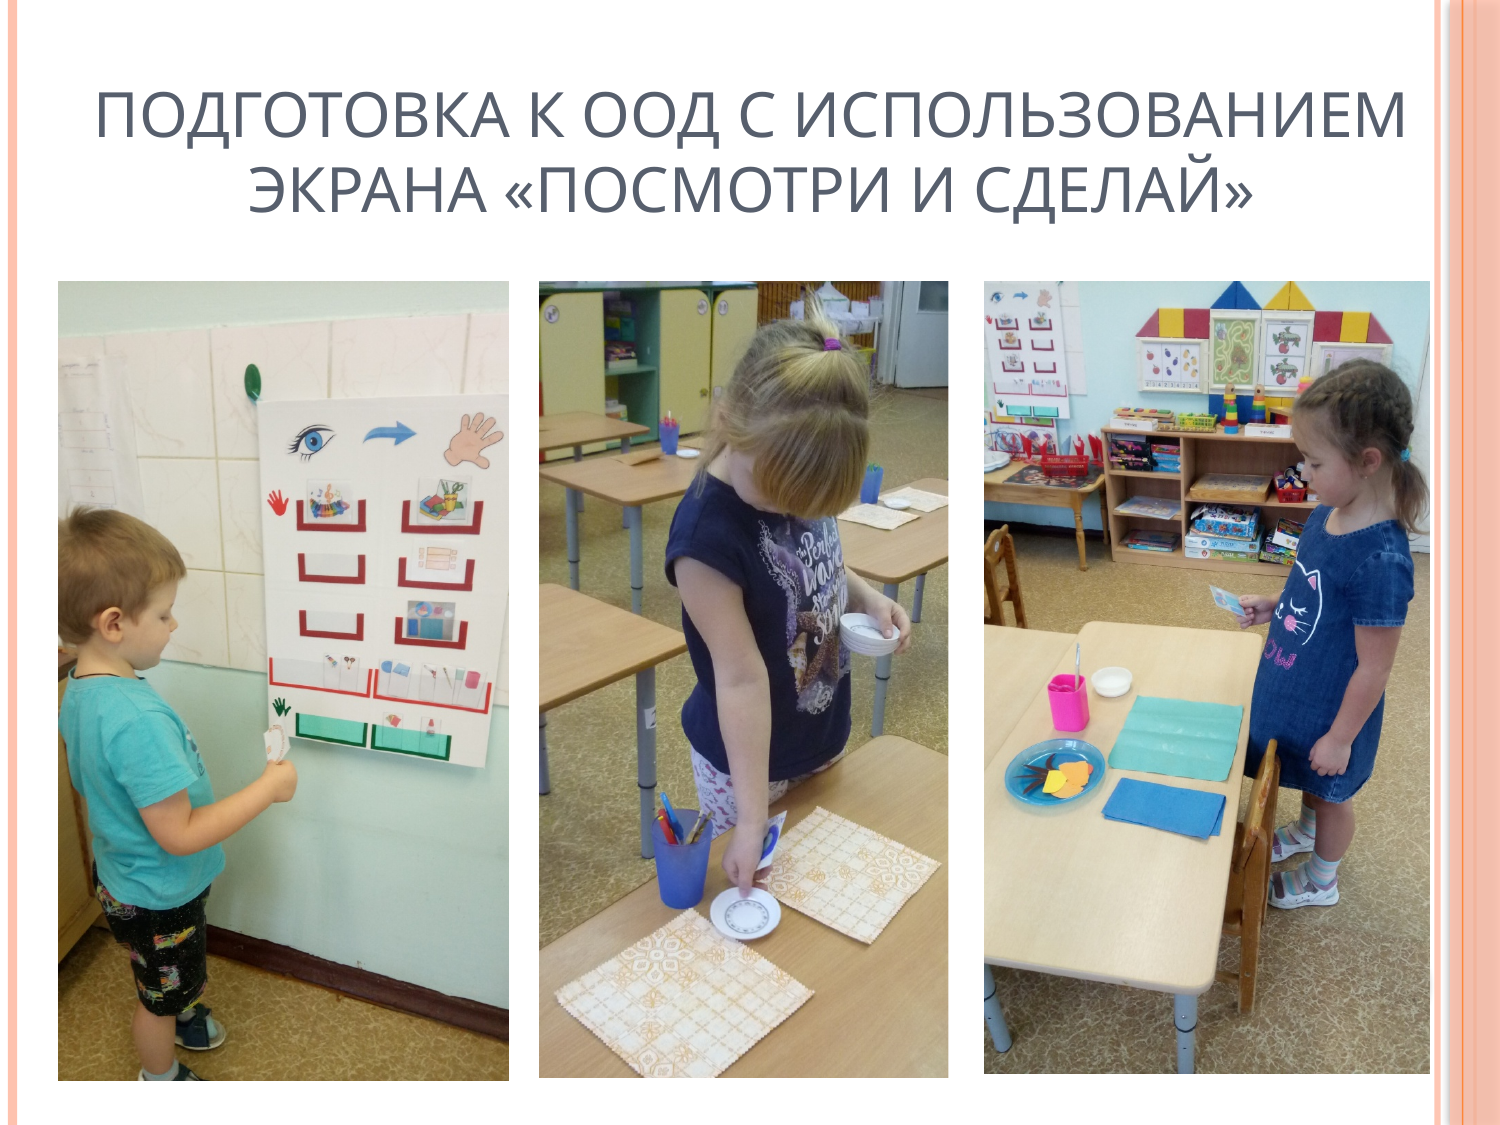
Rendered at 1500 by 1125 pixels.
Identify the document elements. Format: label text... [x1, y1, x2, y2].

title Подготовка к оод с использованием экрана «посмотри и сделай» [75, 45, 1430, 233]
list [58, 280, 509, 1082]
picture [538, 280, 949, 1079]
picture [983, 280, 1431, 1074]
